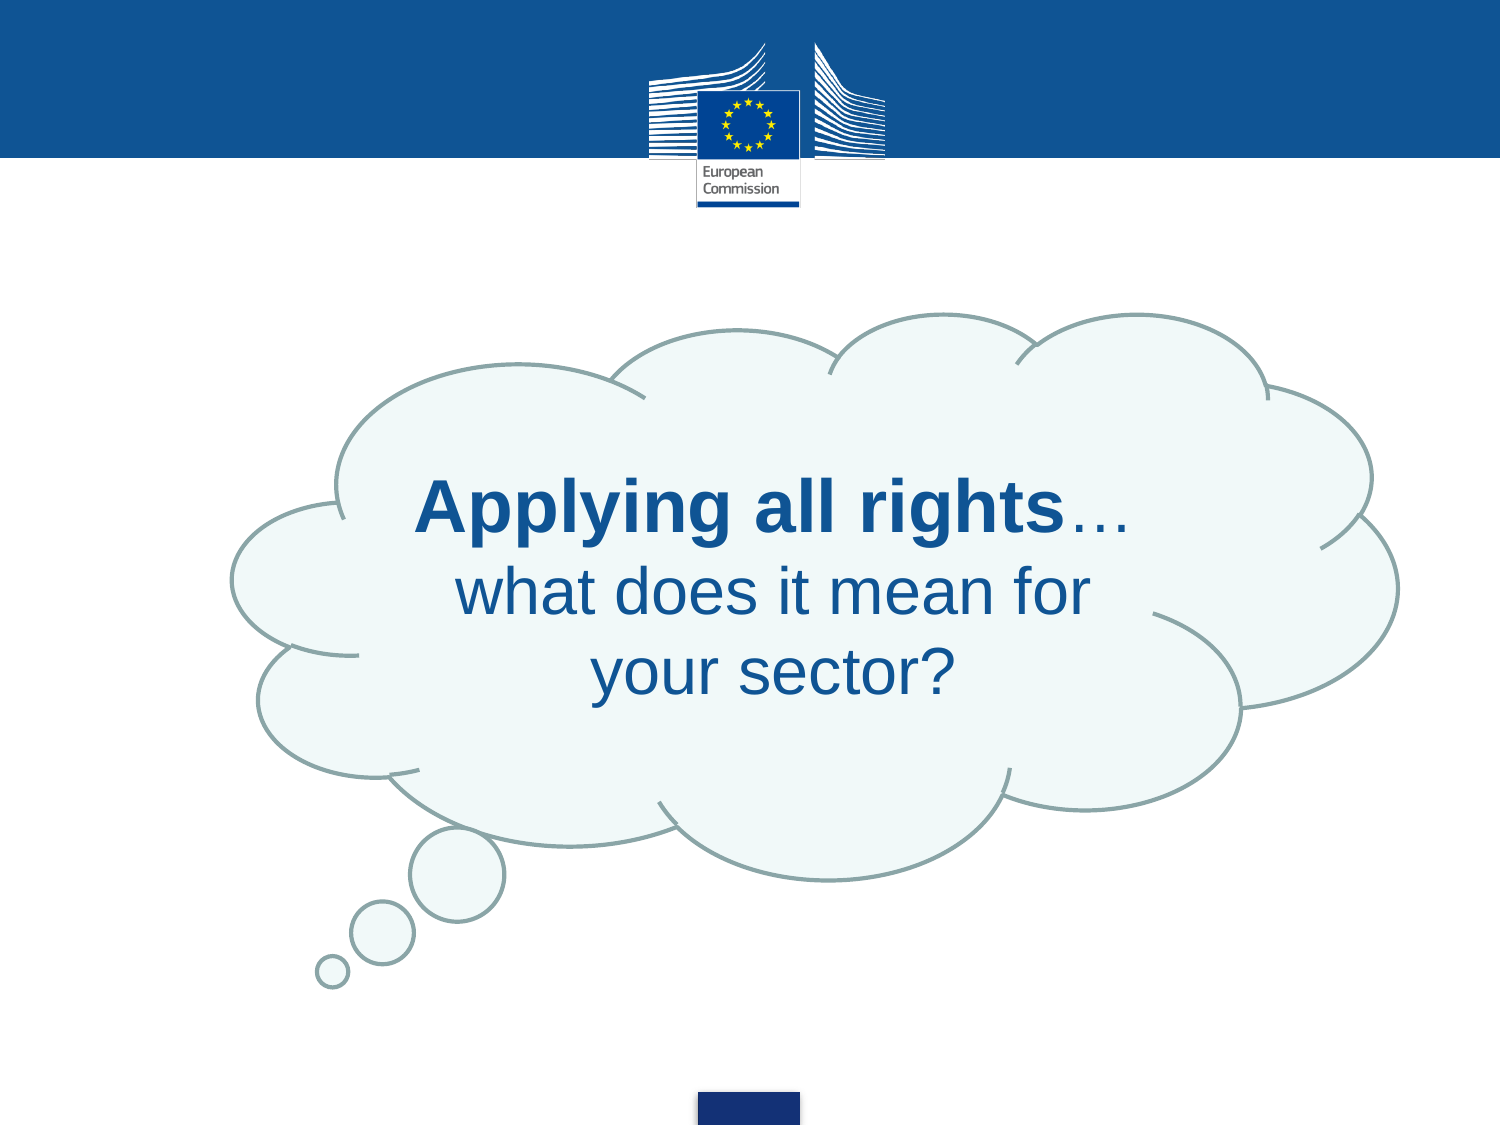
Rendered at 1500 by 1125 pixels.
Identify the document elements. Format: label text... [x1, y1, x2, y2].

text_box Applying all rights… what does it mean for your sector? [314, 953, 351, 990]
text_box Applying all rights… what does it mean for your sector? [348, 899, 417, 967]
picture [649, 42, 885, 208]
text_box Applying all rights… what does it mean for your sector? [229, 312, 1401, 924]
